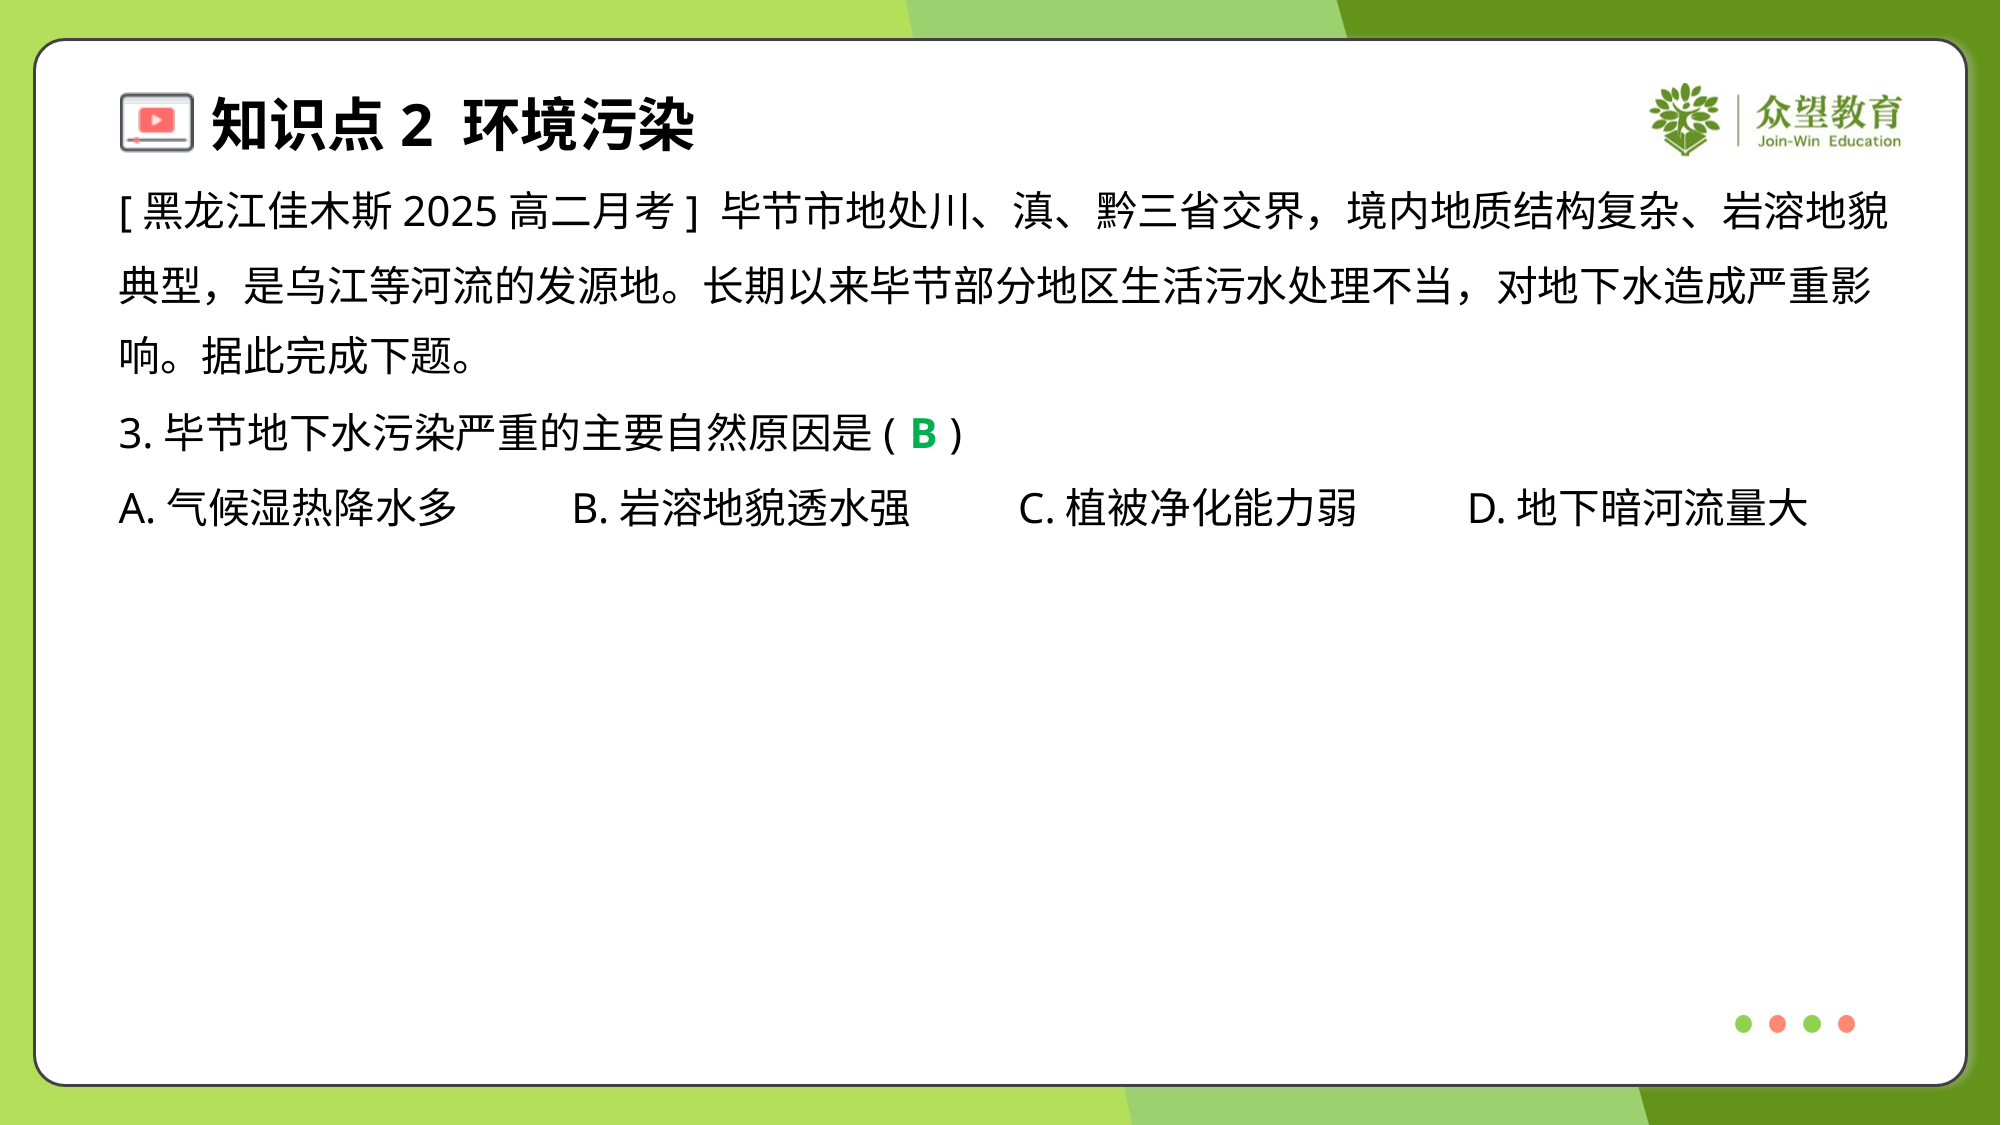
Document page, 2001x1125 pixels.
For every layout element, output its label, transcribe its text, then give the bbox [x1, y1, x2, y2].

text_box 3.毕节地下水污染严重的主要自然原因是( ) [953, 381, 1883, 448]
picture [0, 0, 2000, 1125]
text_box 3.毕节地下水污染严重的主要自然原因是( ) [118, 381, 894, 448]
text_box B [894, 381, 953, 449]
text_box [黑龙江佳木斯2025高二月考] 毕节市地处川、滇、黔三省交界，境内地质结构复杂、岩溶地貌 典型，是乌江等河流的发源地。长期以来毕节部分地区生活污水处理不当，对地下水造成严重影 响。据此完成下题。 [118, 159, 1883, 373]
text_box A.气候湿热降水多 B.岩溶地貌透水强 C.植被净化能力弱 D.地下暗河流量大 [118, 456, 1883, 523]
